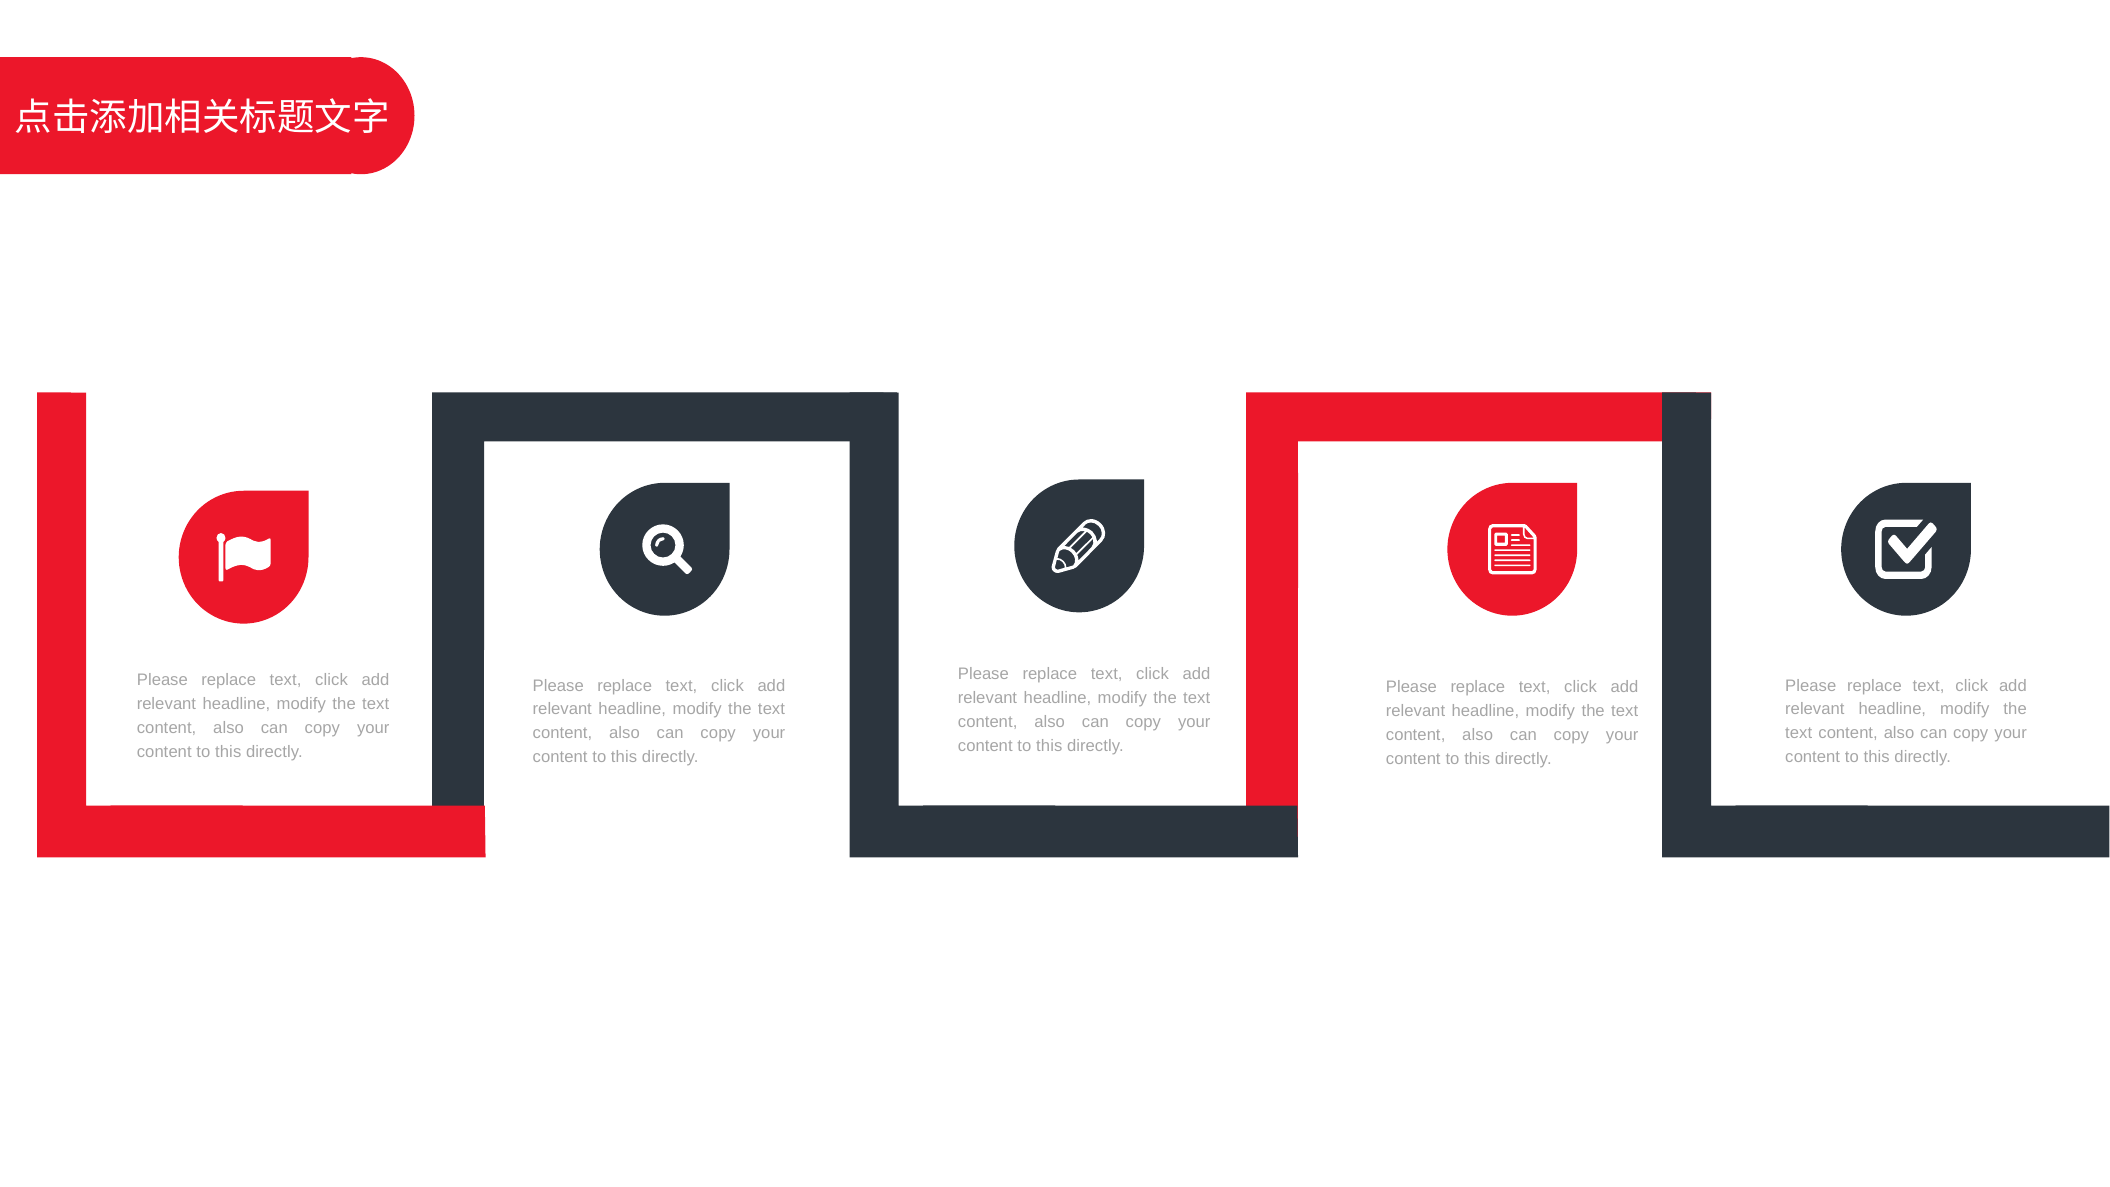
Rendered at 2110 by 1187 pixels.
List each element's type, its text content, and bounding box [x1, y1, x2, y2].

text_box 点击添加相关标题文字 [0, 85, 415, 146]
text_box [37, 392, 2110, 858]
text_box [1488, 524, 1537, 575]
